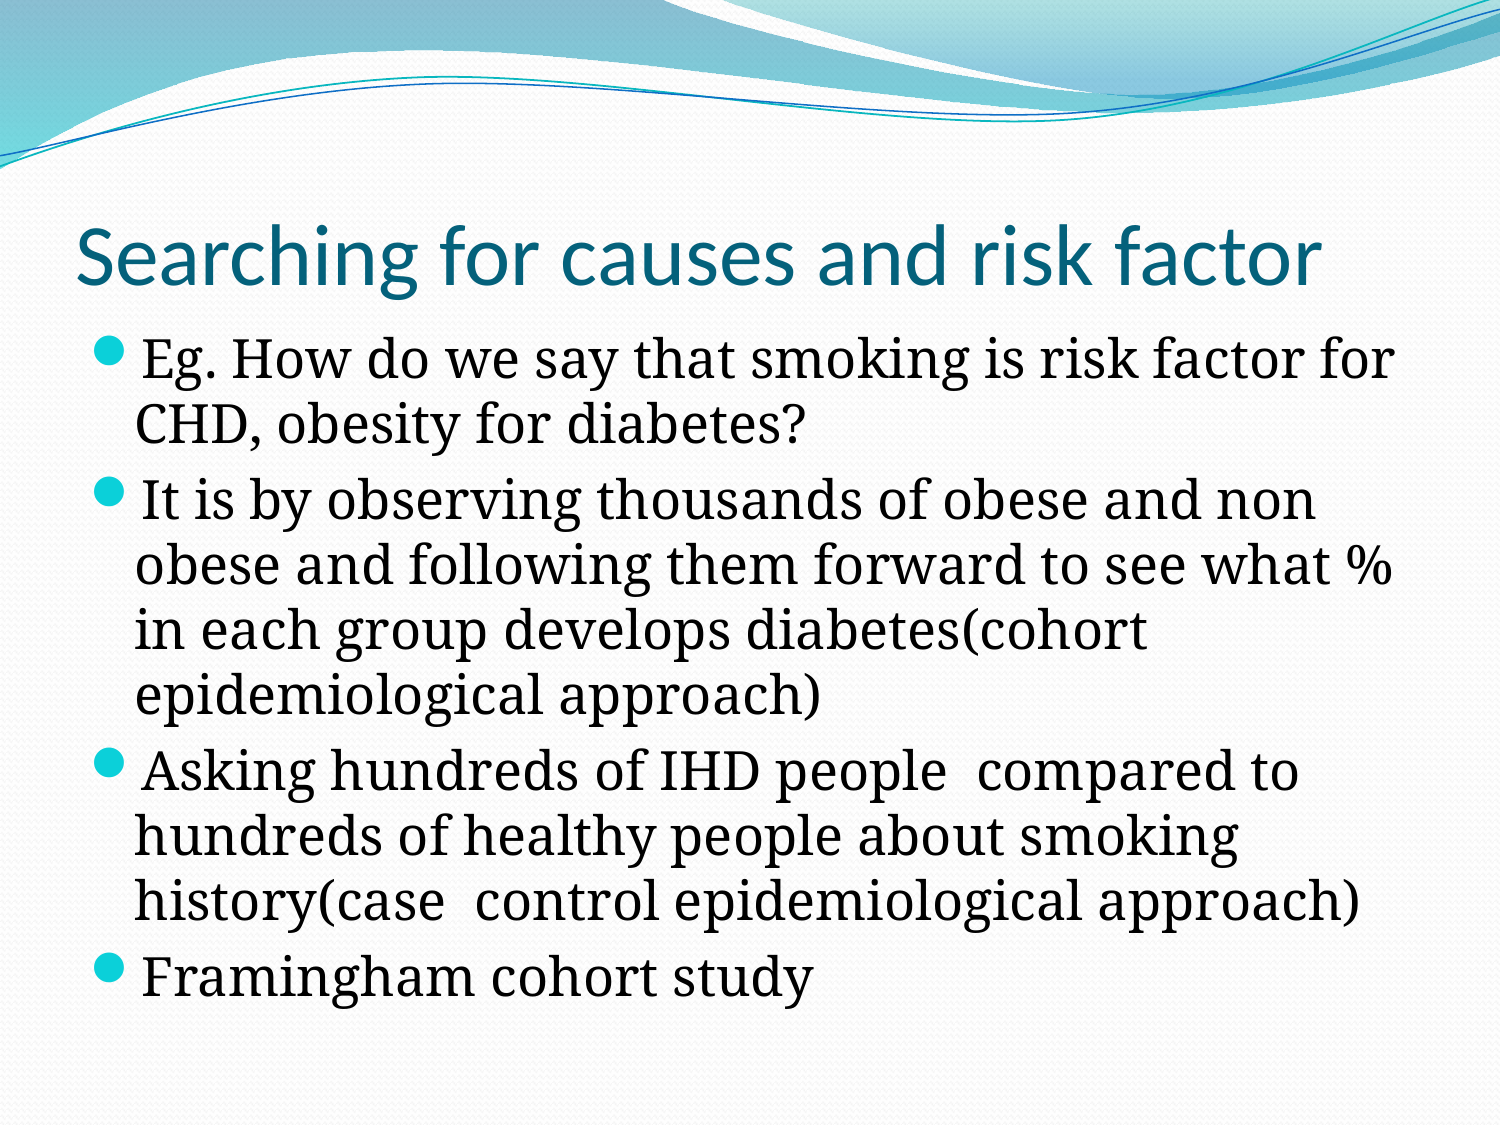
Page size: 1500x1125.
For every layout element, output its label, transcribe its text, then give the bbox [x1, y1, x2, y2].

list Eg. How do we say that smoking is risk factor for CHD, obesity for diabetes? It is by observing thousands of obese and non obese and following them forward to see what % in each group develops diabetes(cohort epidemiological approach) Asking hundreds of IHD people compared to hundreds of healthy people about smoking history(case control epidemiological approach) Framingham cohort study [75, 317, 1425, 1038]
title Searching for causes and risk factor [75, 115, 1425, 303]
